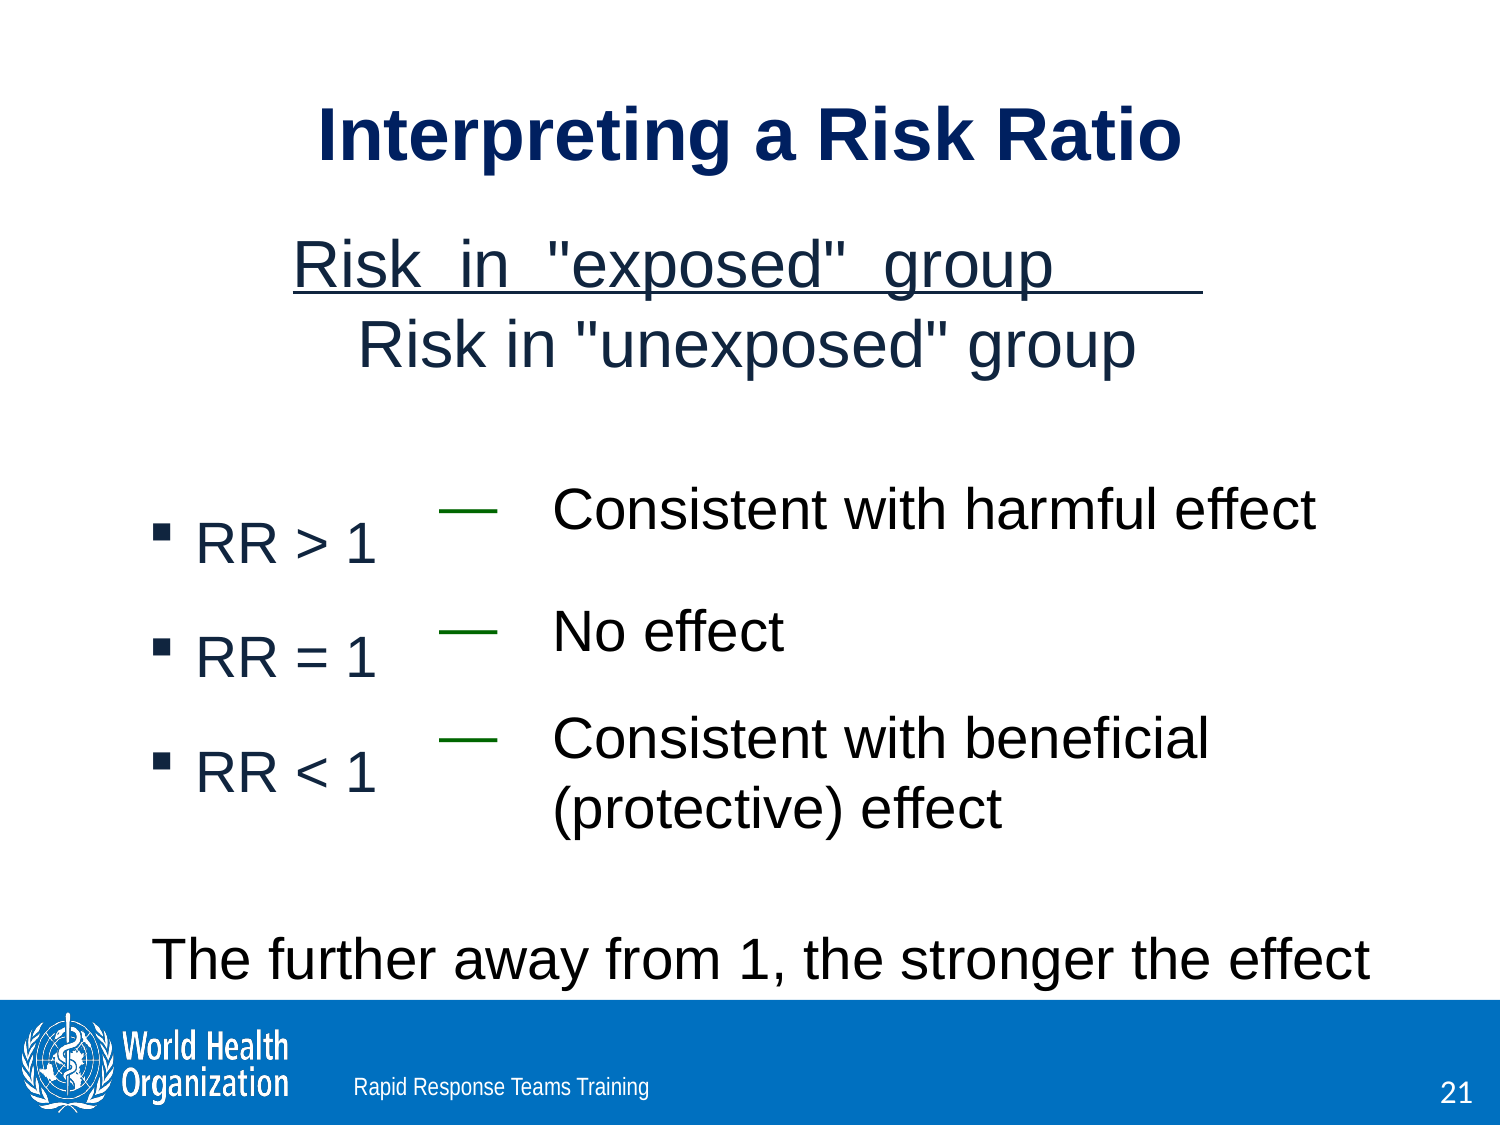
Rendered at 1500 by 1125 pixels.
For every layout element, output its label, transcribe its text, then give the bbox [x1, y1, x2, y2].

text_box Interpreting a Risk Ratio [62, 78, 1439, 241]
text_box Consistent with harmful effect No effect Consistent with beneficial (protective) effect [387, 450, 1375, 863]
text_box The further away from 1, the stronger the effect [99, 900, 1413, 1013]
picture [21, 1012, 288, 1113]
text_box Risk in "exposed" group Risk in "unexposed" group RR > 1 RR = 1 RR < 1 [58, 213, 1437, 1002]
